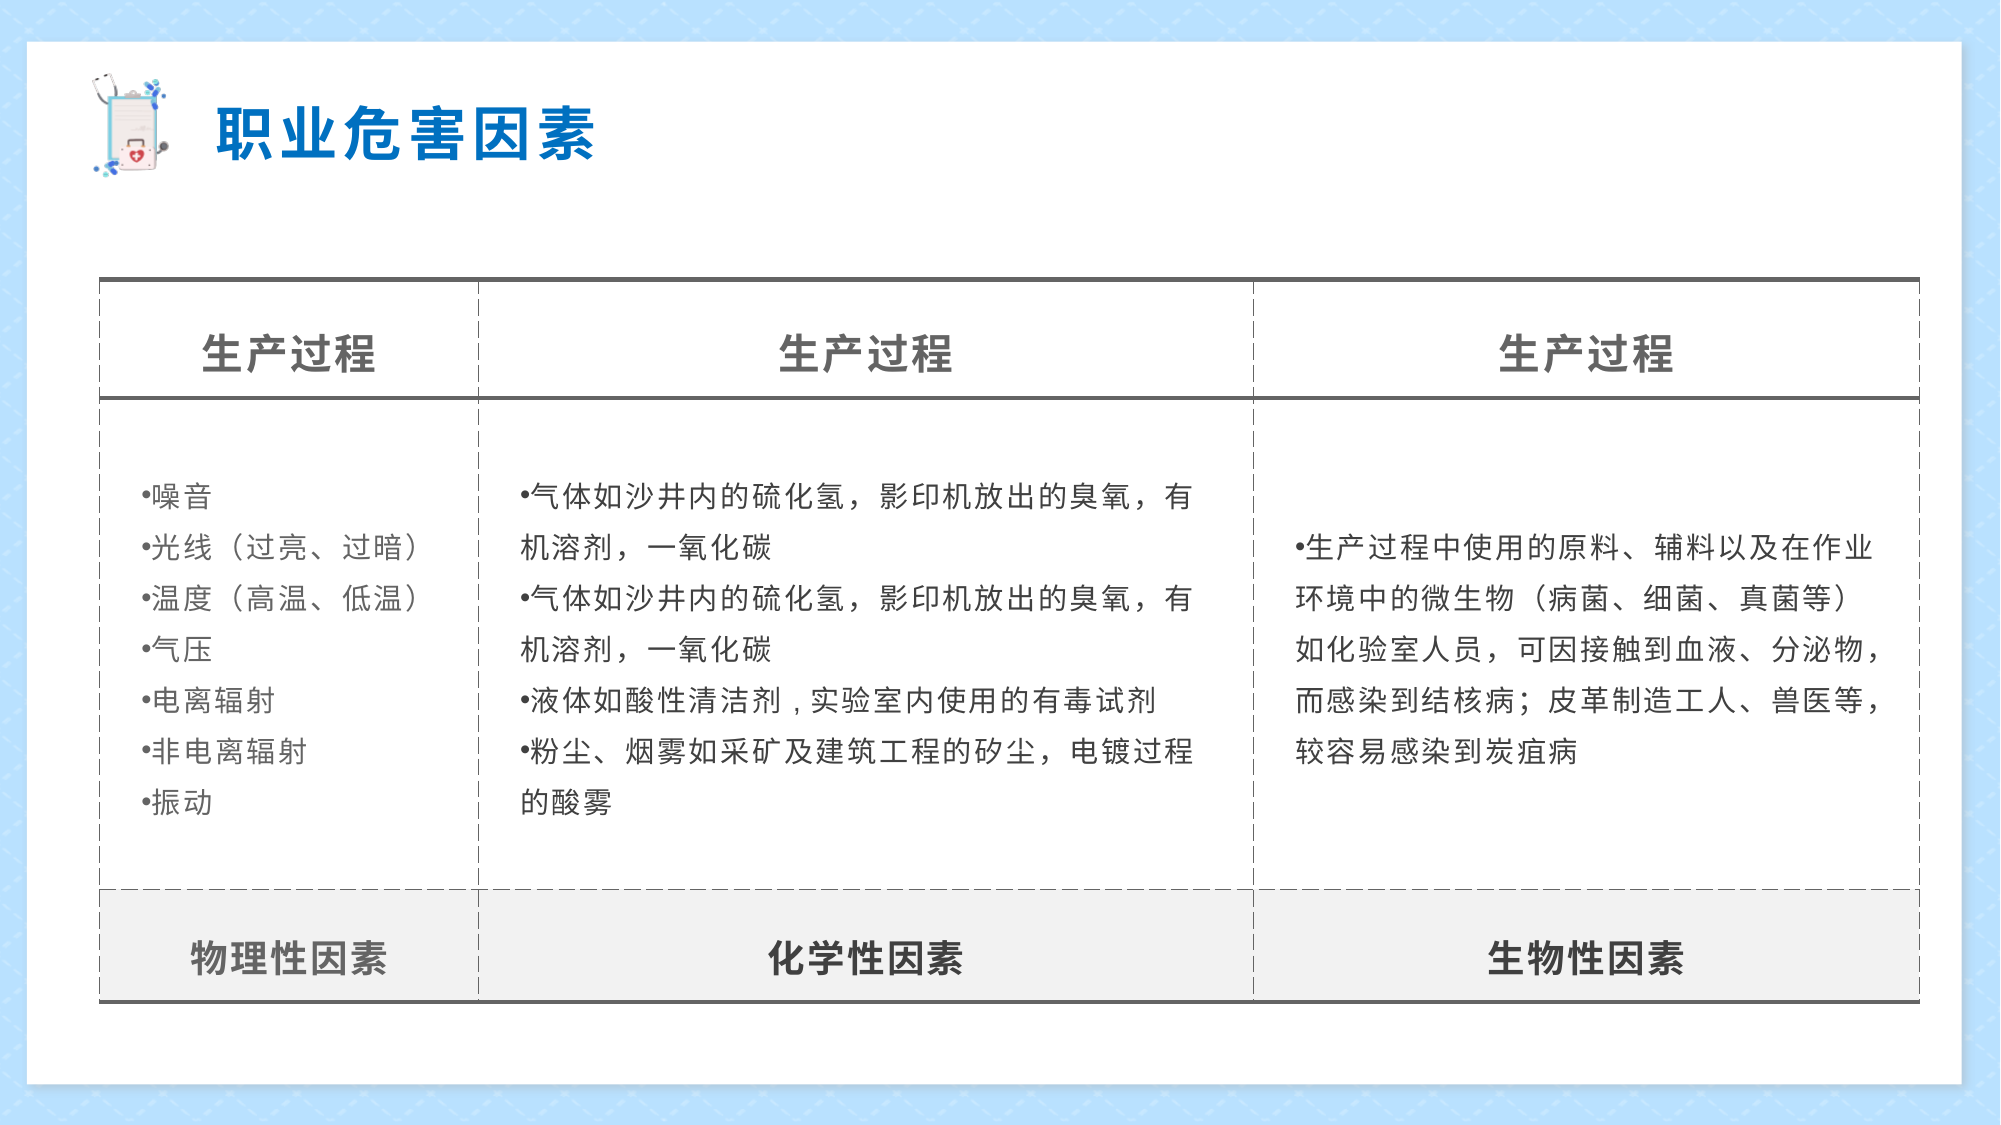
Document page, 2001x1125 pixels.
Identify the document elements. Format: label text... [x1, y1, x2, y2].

table_header 生产过程 [479, 282, 1253, 396]
table_cell 物理性因素 [100, 889, 479, 1000]
table_cell 化学性因素 [479, 889, 1253, 1000]
table_cell 气体如沙井内的硫化氢，影印机放出的臭氧，有机溶剂，一氧化碳 气体如沙井内的硫化氢，影印机放出的臭氧，有机溶剂，一氧化碳 液体如酸性清洁剂,实验室内使用的有毒试剂 粉尘、烟雾如采矿及建筑工程的矽尘，电镀过程的酸雾 [479, 400, 1253, 889]
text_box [66, 66, 618, 194]
table_cell 生产过程中使用的原料、辅料以及在作业环境中的微生物（病菌、细菌、真菌等）如化验室人员，可因接触到血液、分泌物，而感染到结核病；皮革制造工人、兽医等，较容易感染到炭疽病 [1253, 400, 1919, 889]
table_header 生产过程 [1253, 282, 1919, 396]
table_cell 生物性因素 [1253, 889, 1919, 1000]
table_cell 噪音 光线（过亮、过暗） 温度（高温、低温） 气压 电离辐射 非电离辐射 振动 [100, 400, 479, 889]
table_header 生产过程 [100, 282, 479, 396]
picture [0, 0, 2000, 1125]
